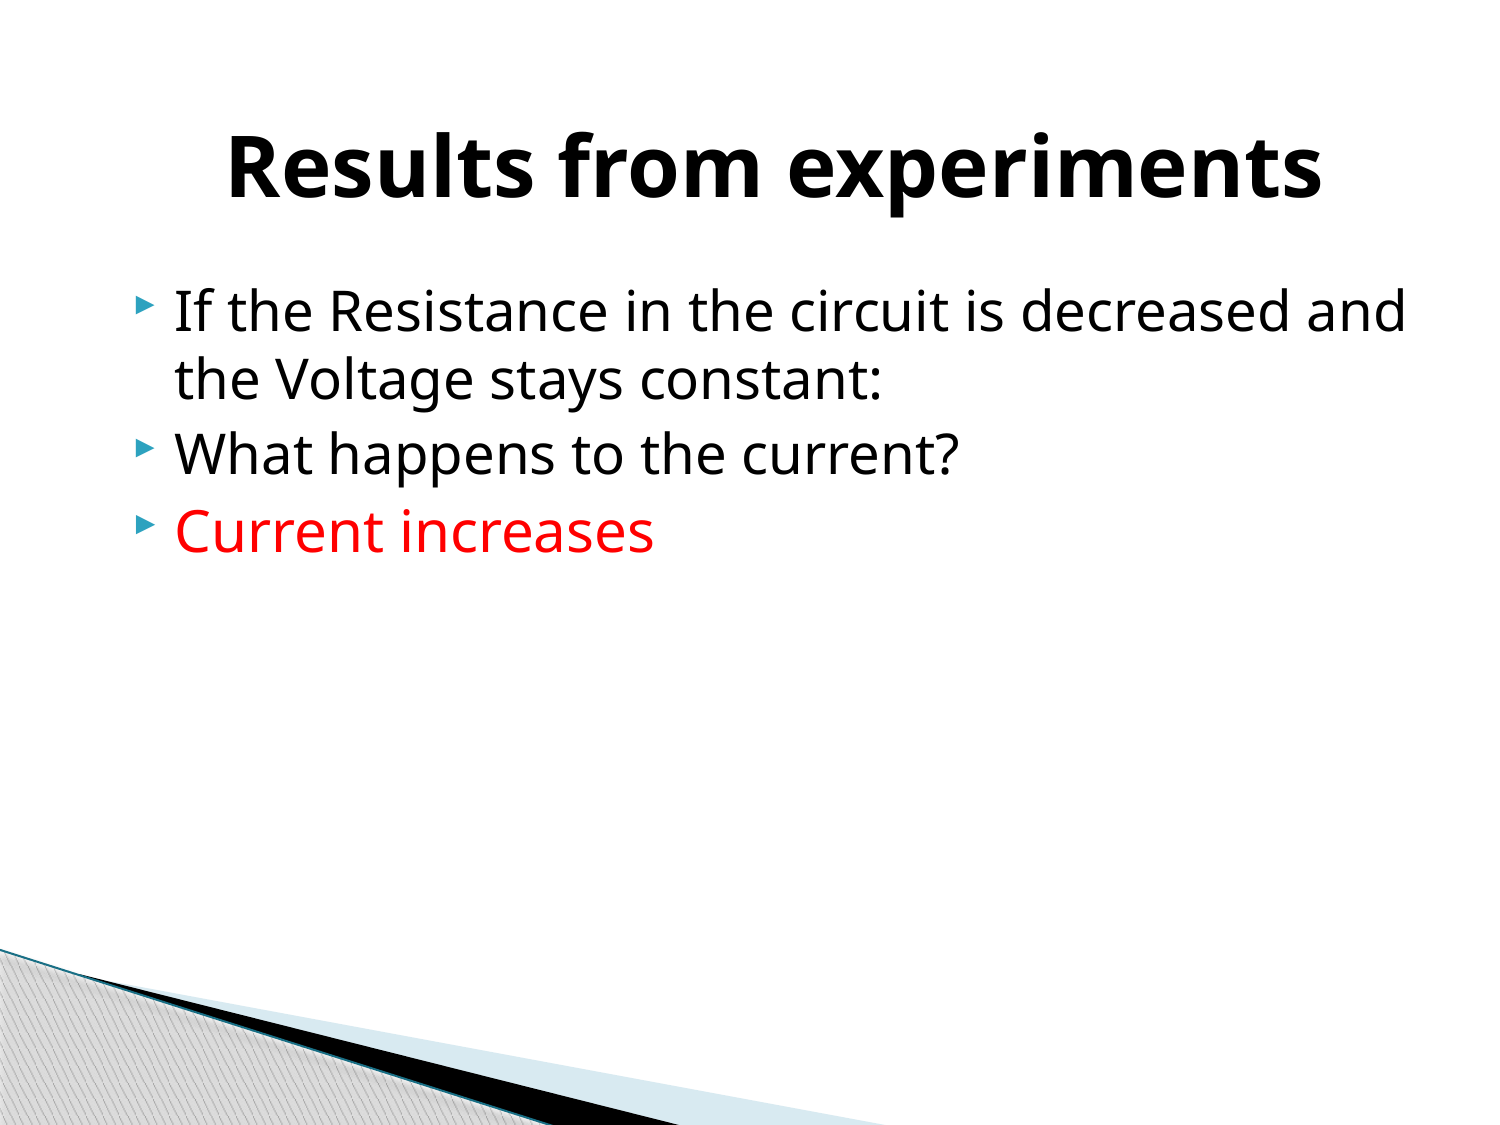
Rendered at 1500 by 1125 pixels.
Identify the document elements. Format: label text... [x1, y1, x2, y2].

text_box If the Resistance in the circuit is decreased and the Voltage stays constant: What happens to the current? Current increases [99, 267, 1450, 1011]
text_box Results from experiments [99, 70, 1450, 258]
